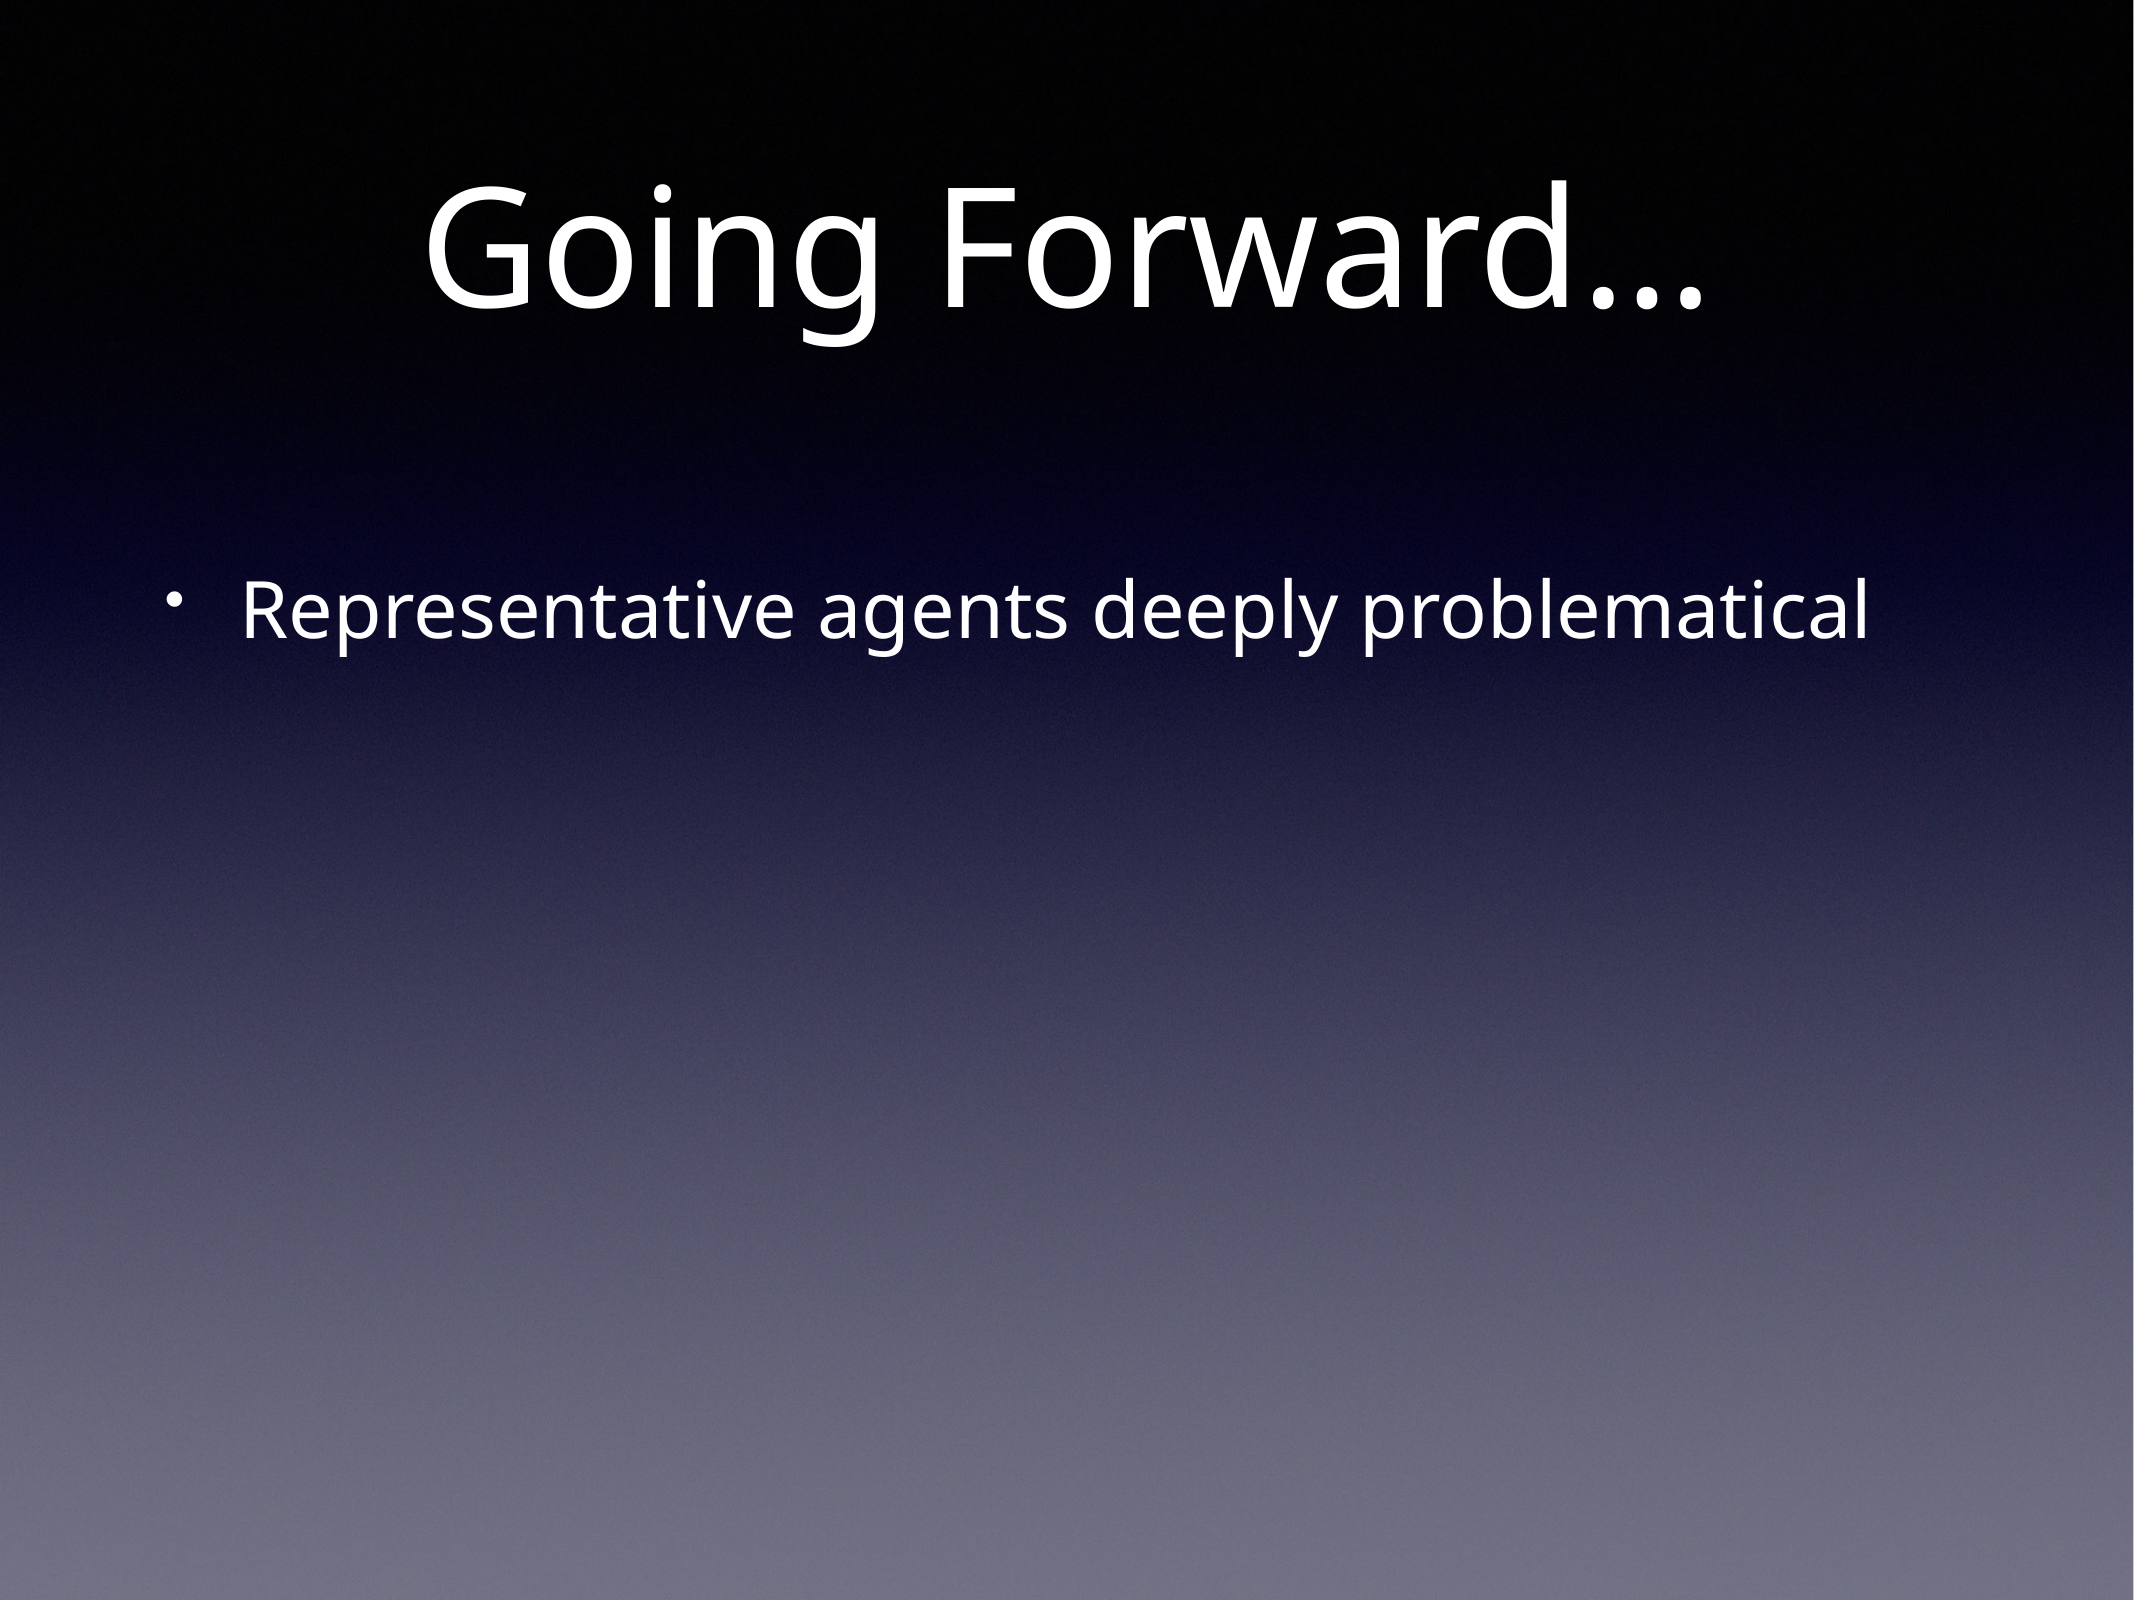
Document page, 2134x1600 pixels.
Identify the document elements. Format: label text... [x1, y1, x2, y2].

list Representative agents deeply problematical [155, 424, 1978, 1520]
title Going Forward… [155, 66, 1978, 416]
picture [0, 0, 2134, 1600]
